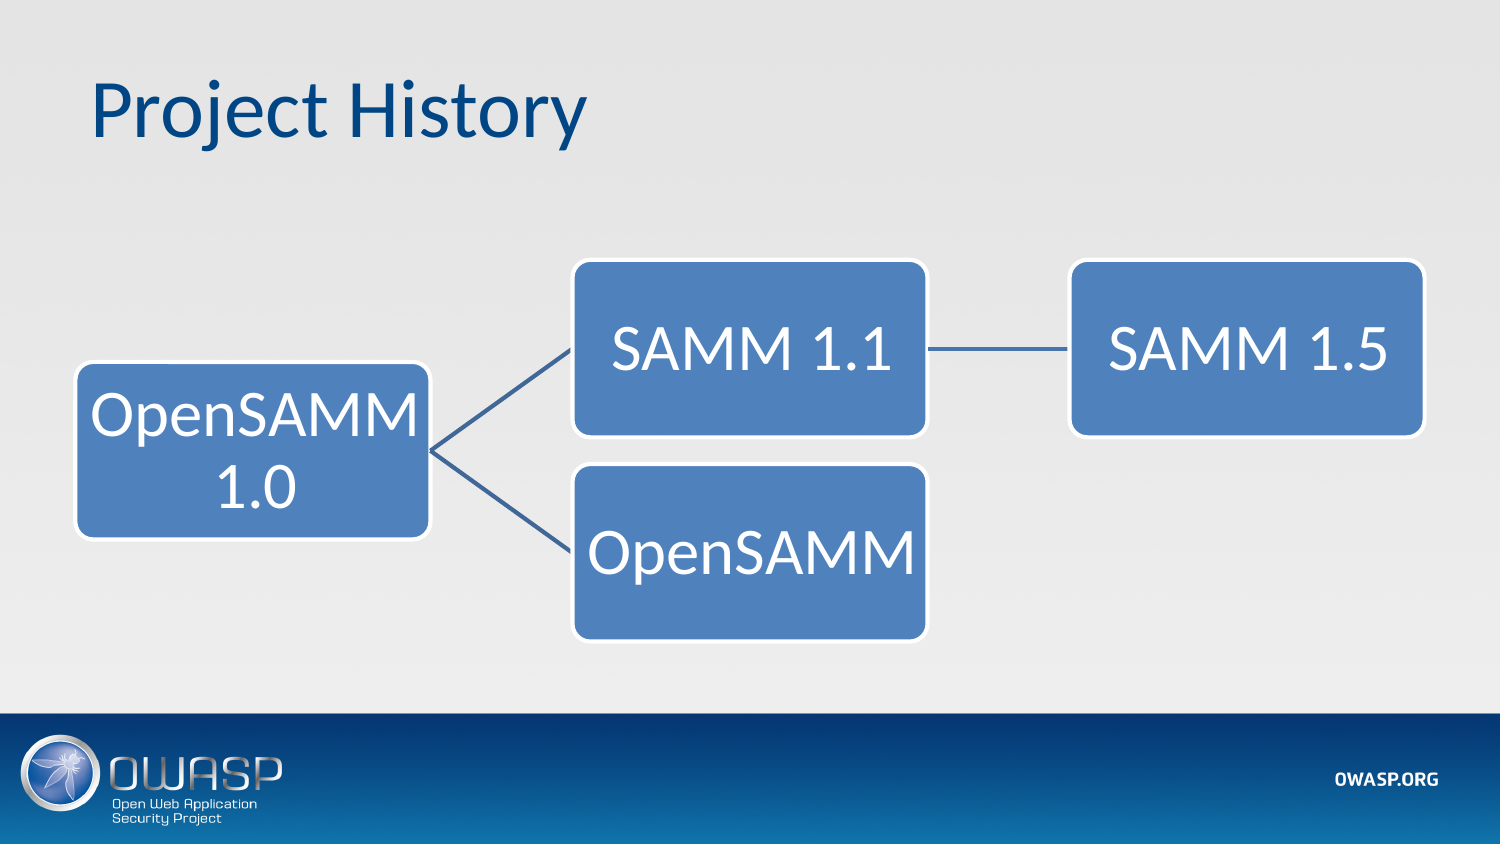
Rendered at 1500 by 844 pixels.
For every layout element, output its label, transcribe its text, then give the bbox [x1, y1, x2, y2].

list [74, 196, 1426, 705]
picture [0, 0, 1500, 844]
title Project History [75, 33, 1425, 175]
